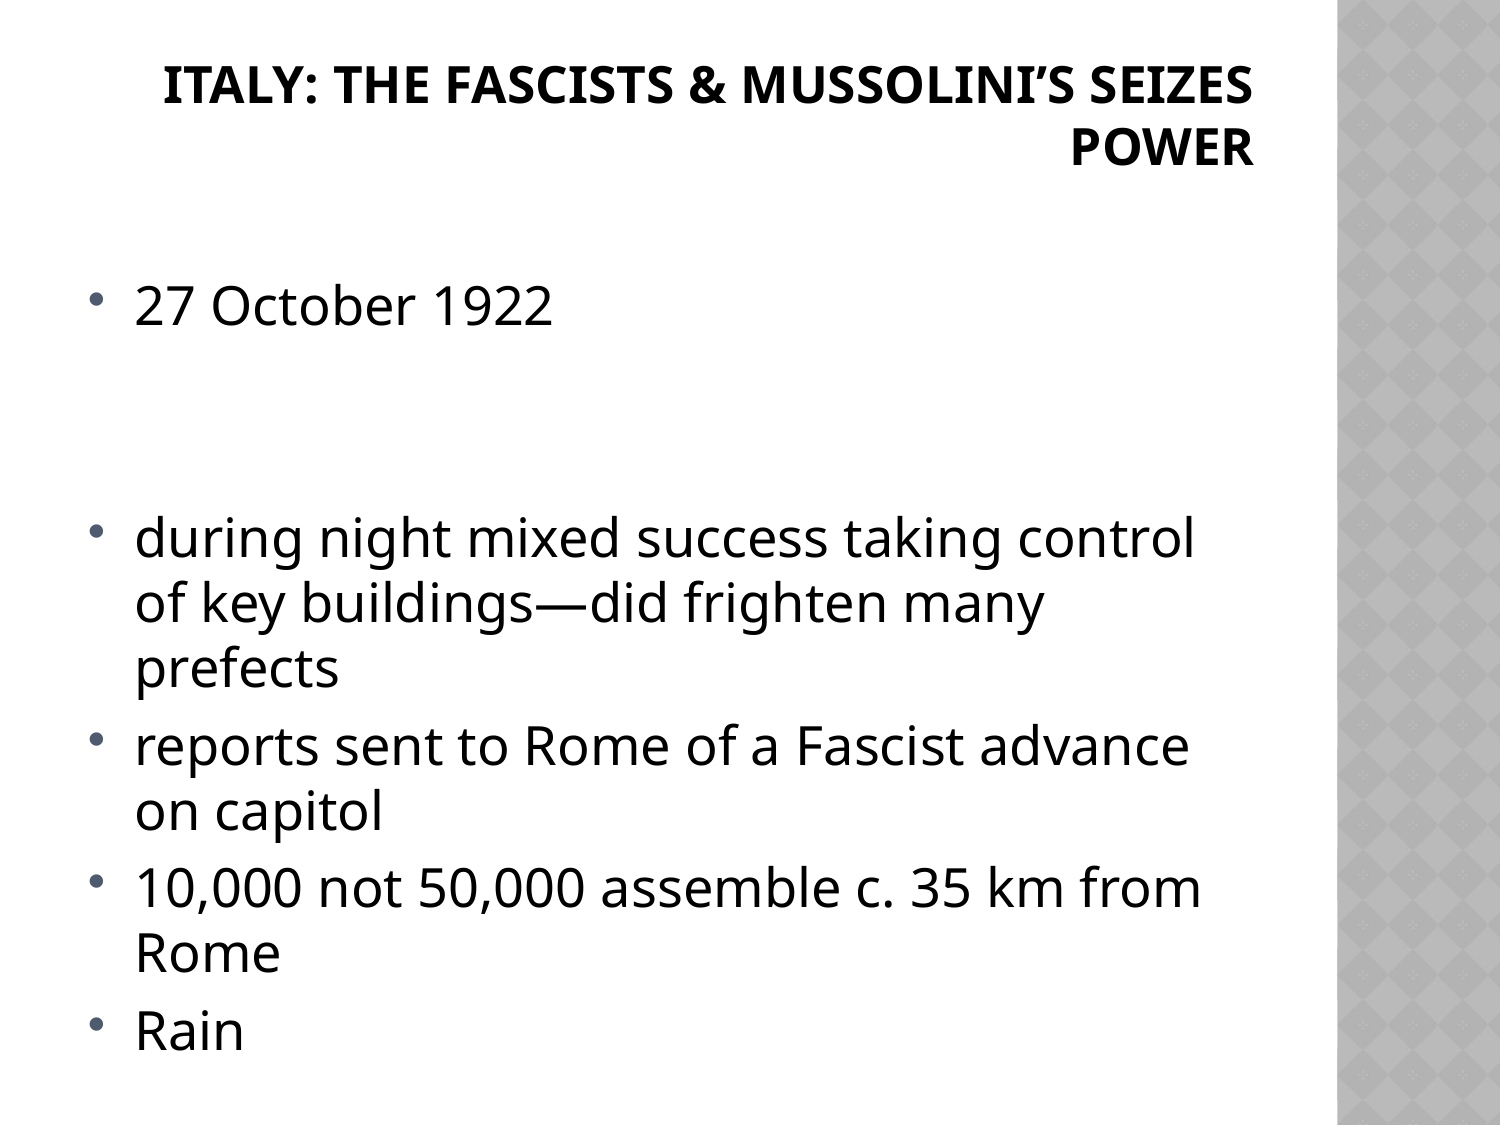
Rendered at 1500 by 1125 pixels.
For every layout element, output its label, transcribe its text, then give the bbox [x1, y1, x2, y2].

title Italy: the fascists & Mussolini’s seizes power [75, 52, 1263, 240]
list 27 October 1922 during night mixed success taking control of key buildings—did frighten many prefects reports sent to Rome of a Fascist advance on capitol 10,000 not 50,000 assemble c. 35 km from Rome Rain [75, 264, 1263, 1059]
